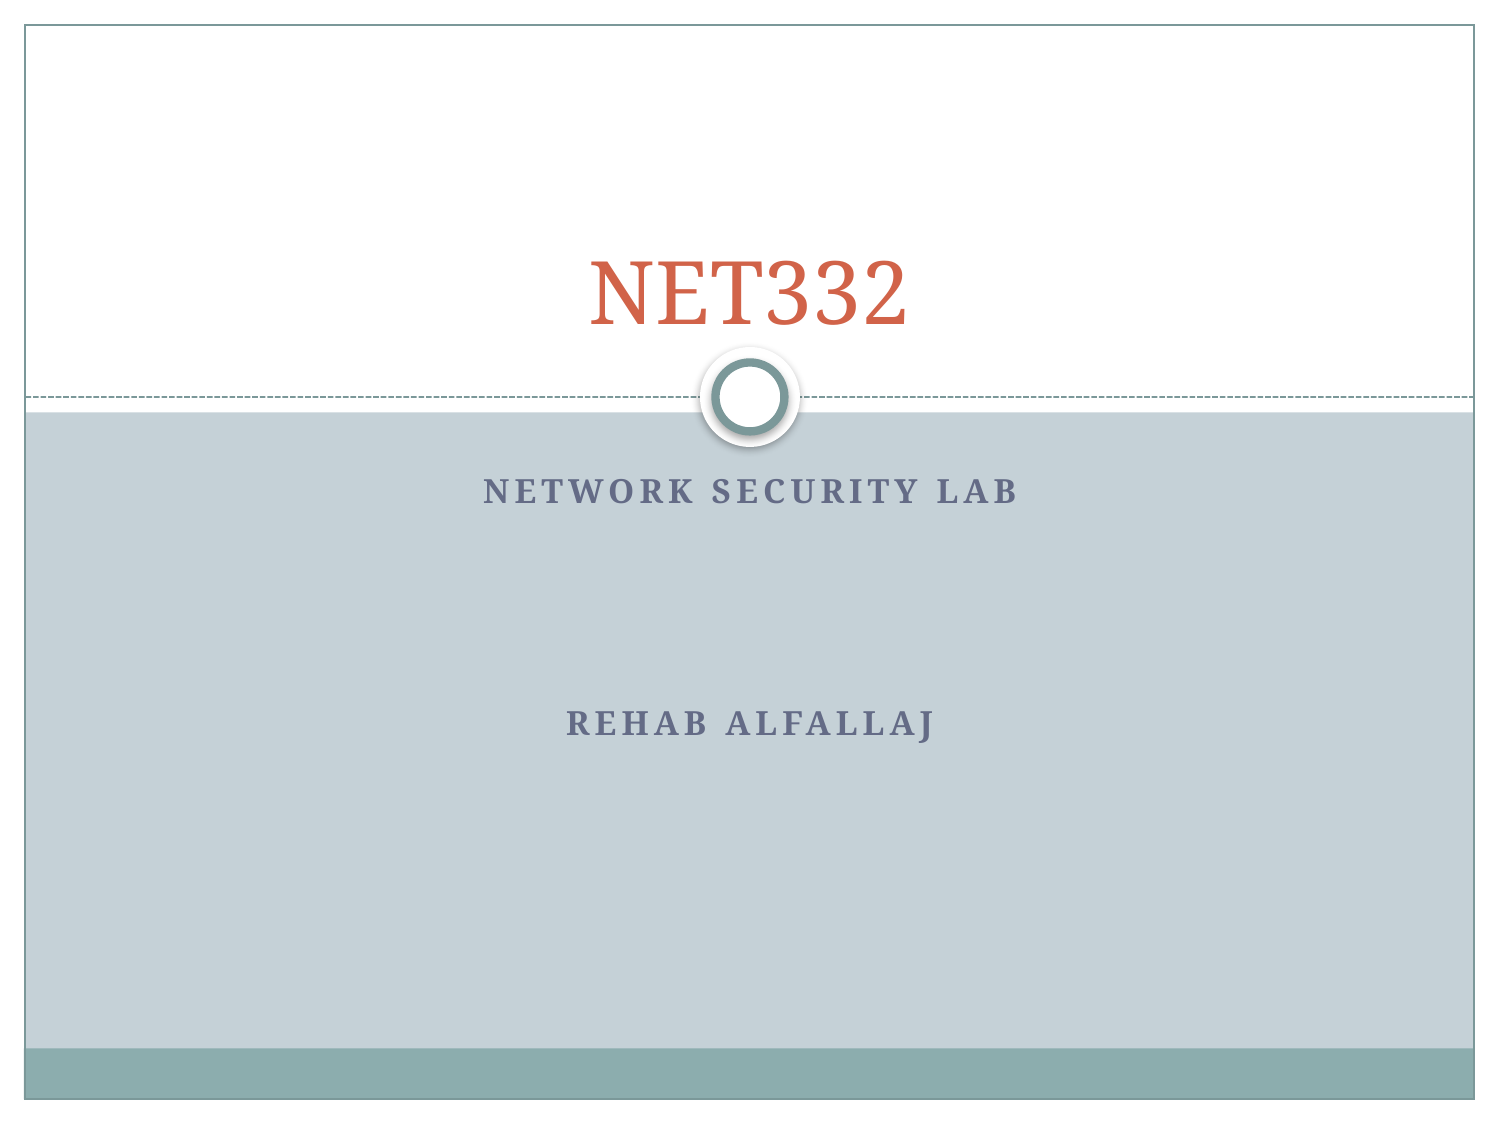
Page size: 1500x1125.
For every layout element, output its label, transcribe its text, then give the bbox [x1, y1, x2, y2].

title NET332 [112, 62, 1388, 350]
subtitle Network Security Lab Rehab Alfallaj [225, 462, 1275, 750]
